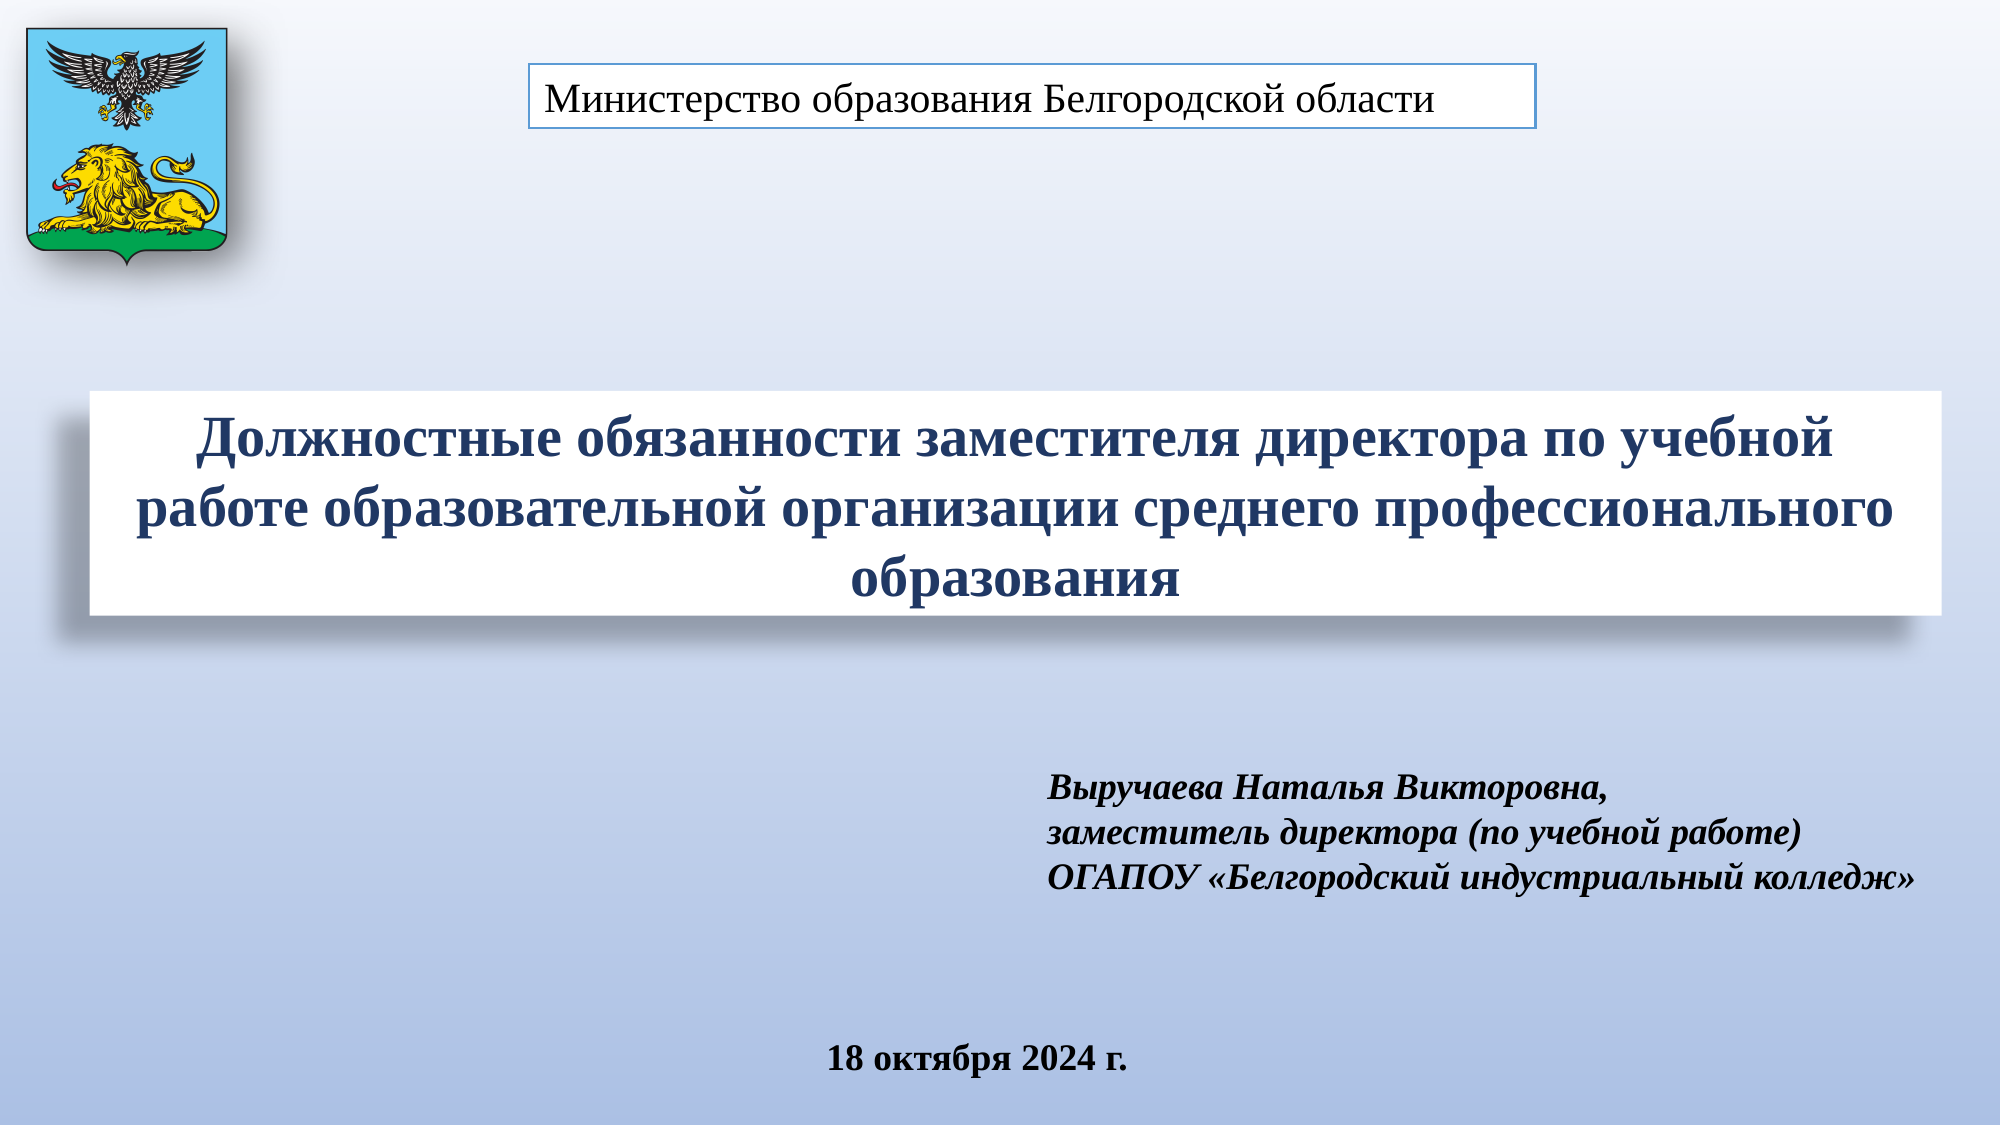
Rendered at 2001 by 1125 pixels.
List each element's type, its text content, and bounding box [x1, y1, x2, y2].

text_box 18 октября 2024 г. [811, 1025, 1202, 1085]
text_box Министерство образования Белгородской области [528, 63, 1537, 129]
text_box Должностные обязанности заместителя директора по учебной работе образовательной организации среднего профессионального образования [89, 390, 1943, 617]
text_box Выручаева Наталья Викторовна, заместитель директора (по учебной работе) ОГАПОУ «Белгородский индустриальный колледж» [1032, 754, 1966, 905]
picture [26, 27, 228, 267]
